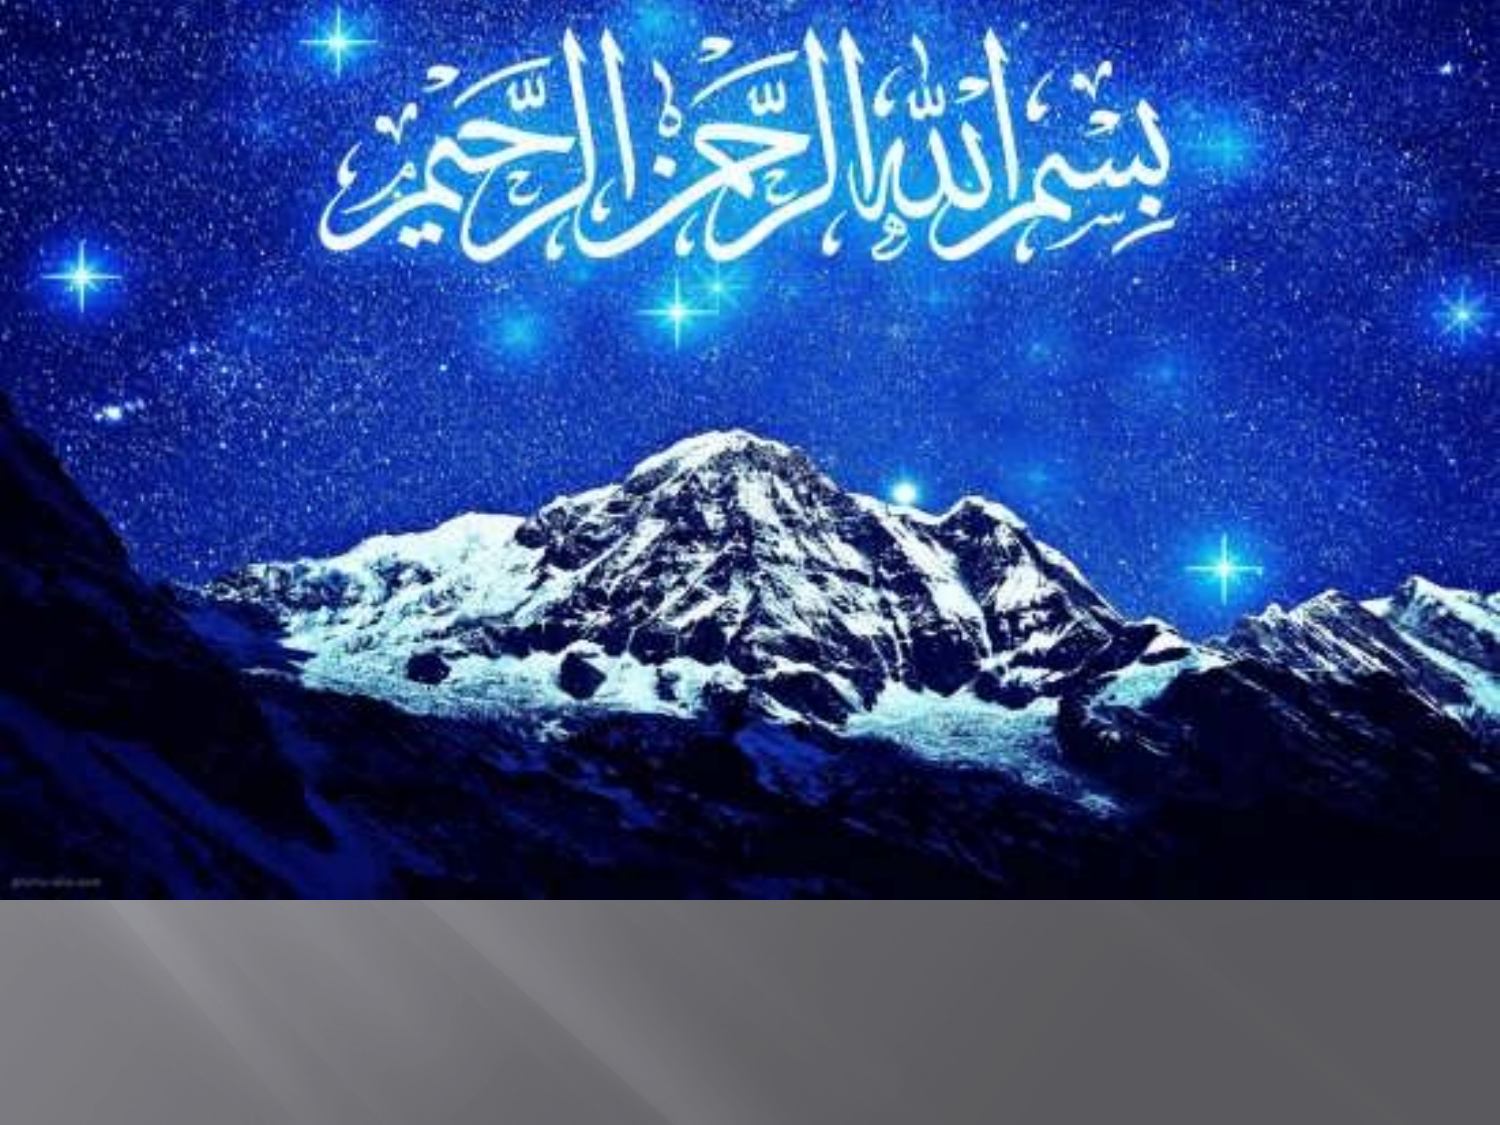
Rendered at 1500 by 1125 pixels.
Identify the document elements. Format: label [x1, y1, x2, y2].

list [0, 0, 1500, 901]
